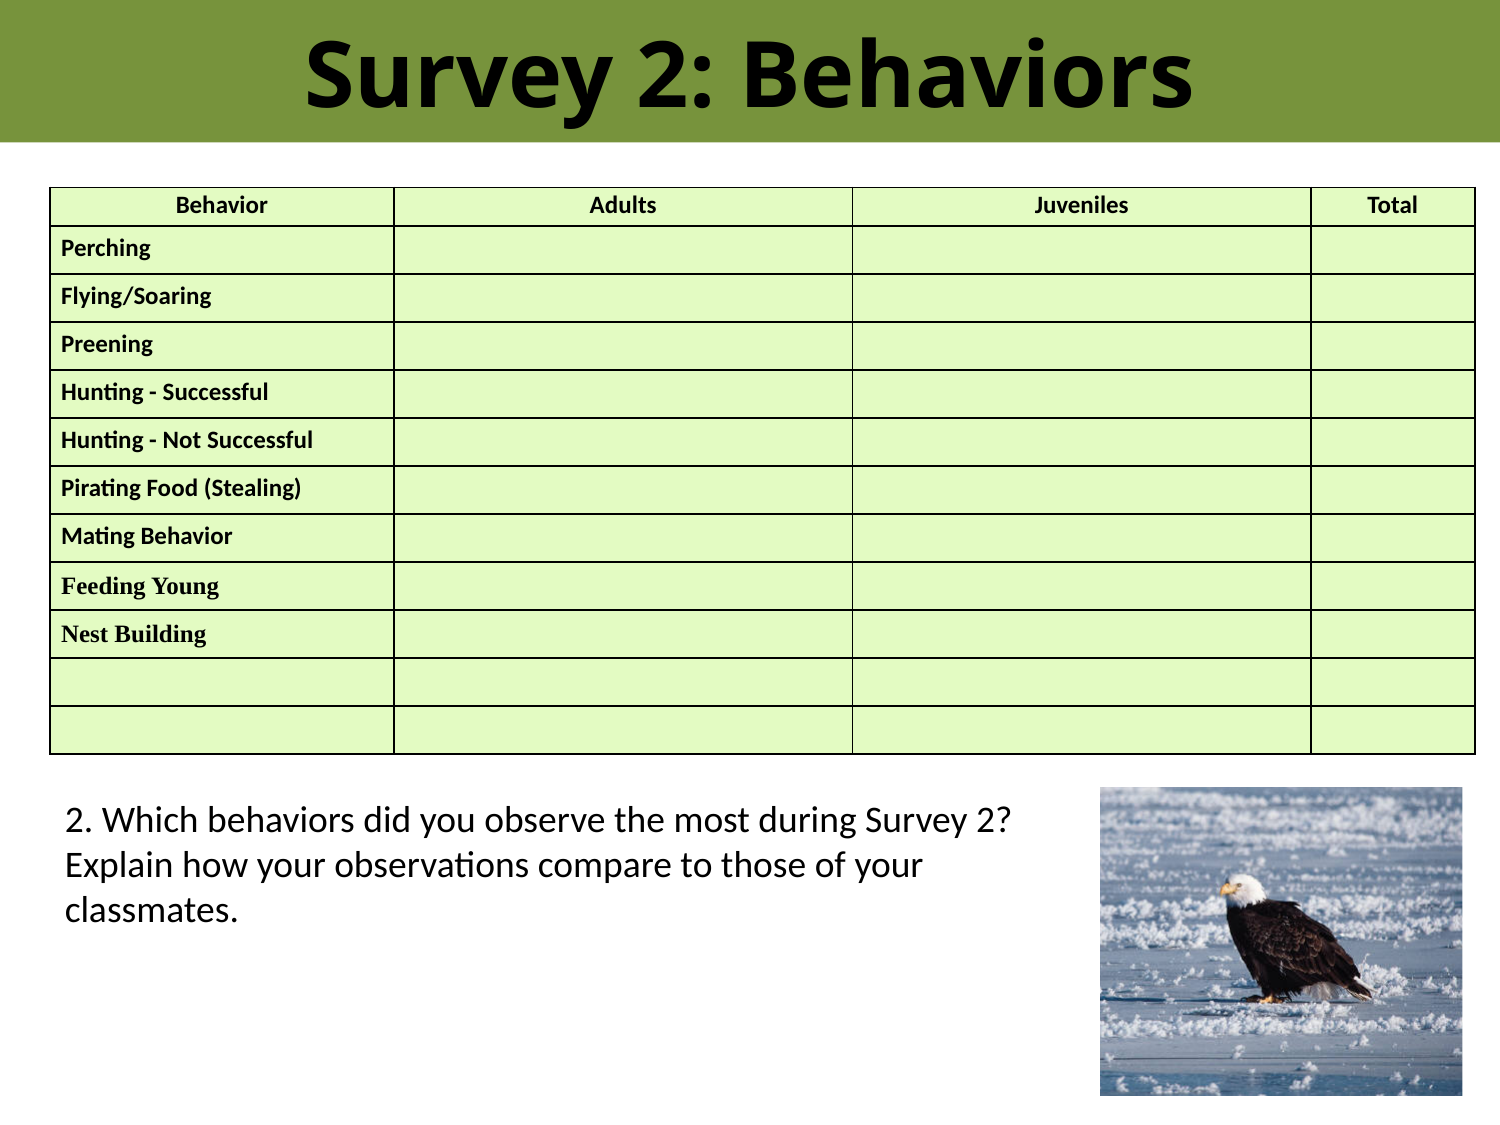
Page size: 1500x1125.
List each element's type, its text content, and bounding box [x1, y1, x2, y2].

table_cell [1312, 419, 1474, 465]
table_header Behavior [51, 188, 393, 225]
table_cell [1312, 227, 1474, 273]
table_header Adults [395, 188, 852, 225]
table_cell [395, 563, 852, 609]
table_cell [1312, 659, 1474, 705]
table_cell [1312, 563, 1474, 609]
table_cell [395, 707, 852, 753]
table_cell Nest Building [51, 611, 393, 657]
table_cell [1312, 371, 1474, 417]
picture [1099, 787, 1463, 1097]
table_cell [1312, 467, 1474, 513]
table_cell [51, 707, 393, 753]
table_cell Pirating Food (Stealing) [51, 467, 393, 513]
table_cell [853, 611, 1310, 657]
table_cell [853, 515, 1310, 561]
table_cell [1312, 323, 1474, 369]
table_cell [395, 419, 852, 465]
table_cell [853, 467, 1310, 513]
table_cell [395, 611, 852, 657]
table_header Total [1312, 188, 1474, 225]
table_cell [853, 323, 1310, 369]
table_cell [853, 707, 1310, 753]
table_cell [395, 659, 852, 705]
title Survey 2: Behaviors [0, 0, 1500, 143]
table_cell [395, 515, 852, 561]
table_cell [853, 659, 1310, 705]
table_cell Preening [51, 323, 393, 369]
table_cell [1312, 707, 1474, 753]
table_cell [853, 371, 1310, 417]
table_cell [395, 323, 852, 369]
table_cell [51, 659, 393, 705]
table_cell [395, 227, 852, 273]
text_box 2. Which behaviors did you observe the most during Survey 2? Explain how your observations compare to those of your classmates. [49, 787, 1088, 938]
table_cell Feeding Young [51, 563, 393, 609]
table_cell [395, 467, 852, 513]
table_cell [1312, 611, 1474, 657]
table_cell [853, 227, 1310, 273]
table_cell [853, 563, 1310, 609]
table_cell Mating Behavior [51, 515, 393, 561]
table_cell [853, 419, 1310, 465]
table_header Juveniles [853, 188, 1310, 225]
table_cell [1312, 515, 1474, 561]
table_cell Hunting - Successful [51, 371, 393, 417]
table_cell [853, 275, 1310, 321]
table_cell Hunting - Not Successful [51, 419, 393, 465]
table_cell [395, 371, 852, 417]
table_cell Perching [51, 227, 393, 273]
table_cell [395, 275, 852, 321]
table_cell [1312, 275, 1474, 321]
table_cell Flying/Soaring [51, 275, 393, 321]
